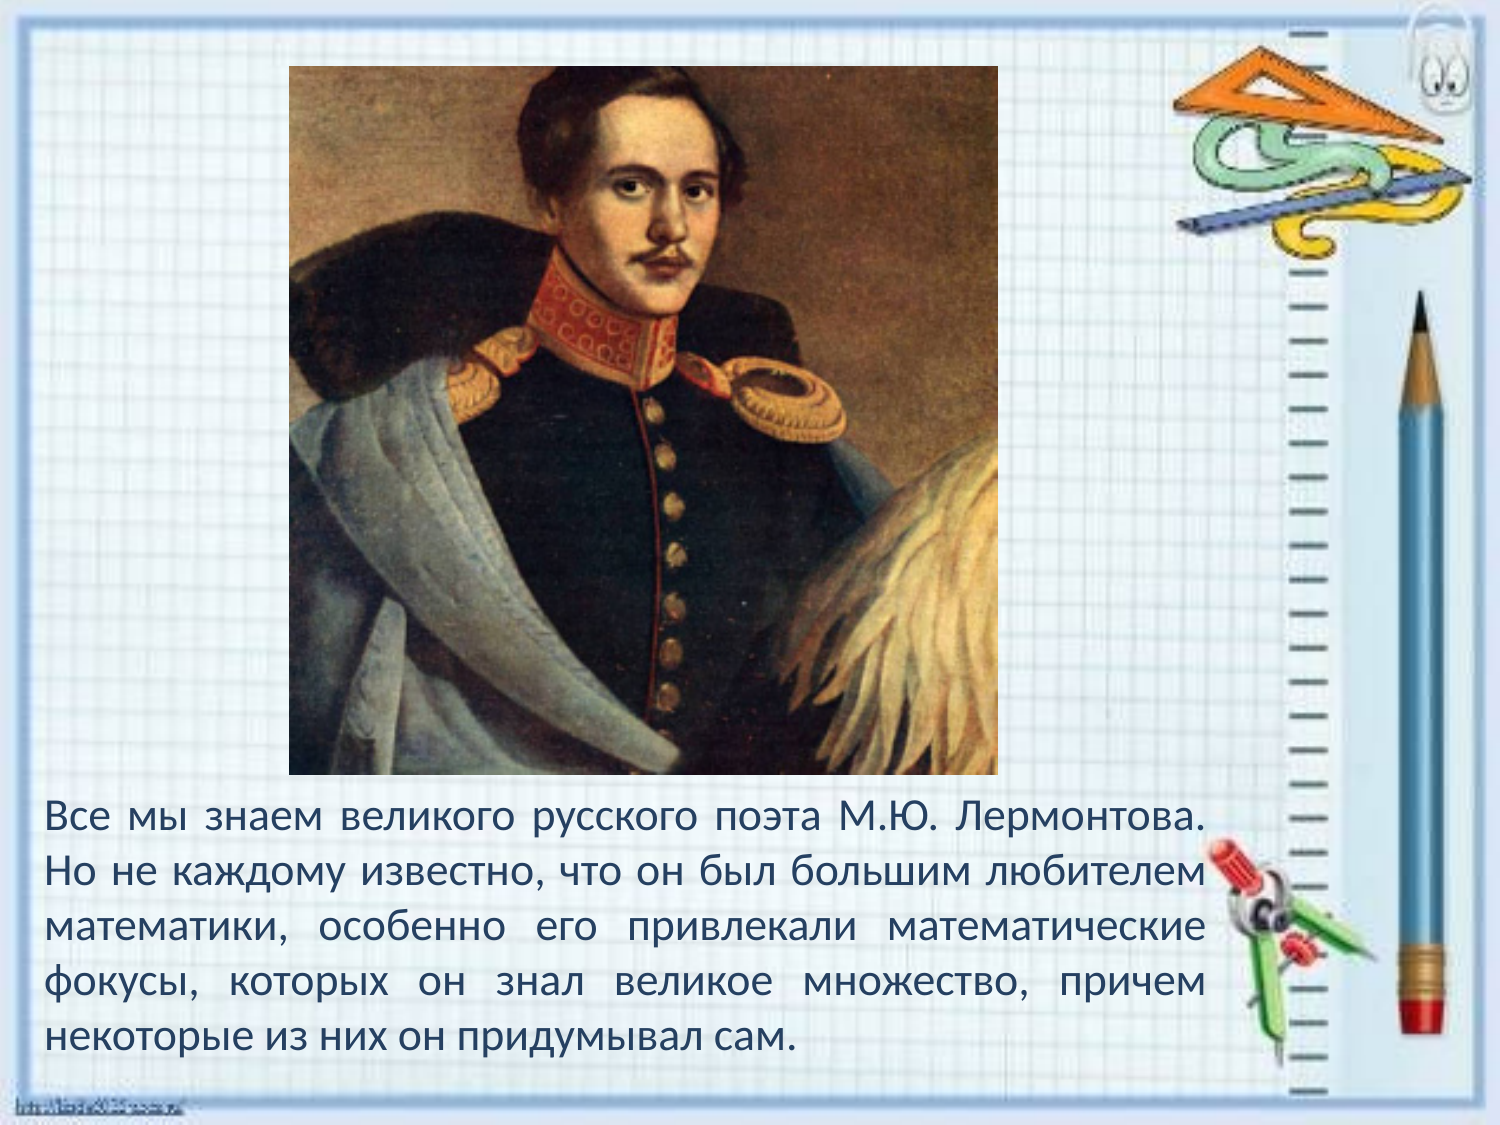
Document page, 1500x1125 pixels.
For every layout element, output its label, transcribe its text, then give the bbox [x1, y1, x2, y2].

text_box Все мы знаем великого русского поэта М.Ю. Лермонтова. Но не каждому известно, что он был большим любителем математики, особенно его привлекали математические фокусы, которых он знал великое множество, причем некоторые из них он придумывал сам. [29, 777, 1223, 1068]
picture [0, 0, 1500, 1125]
